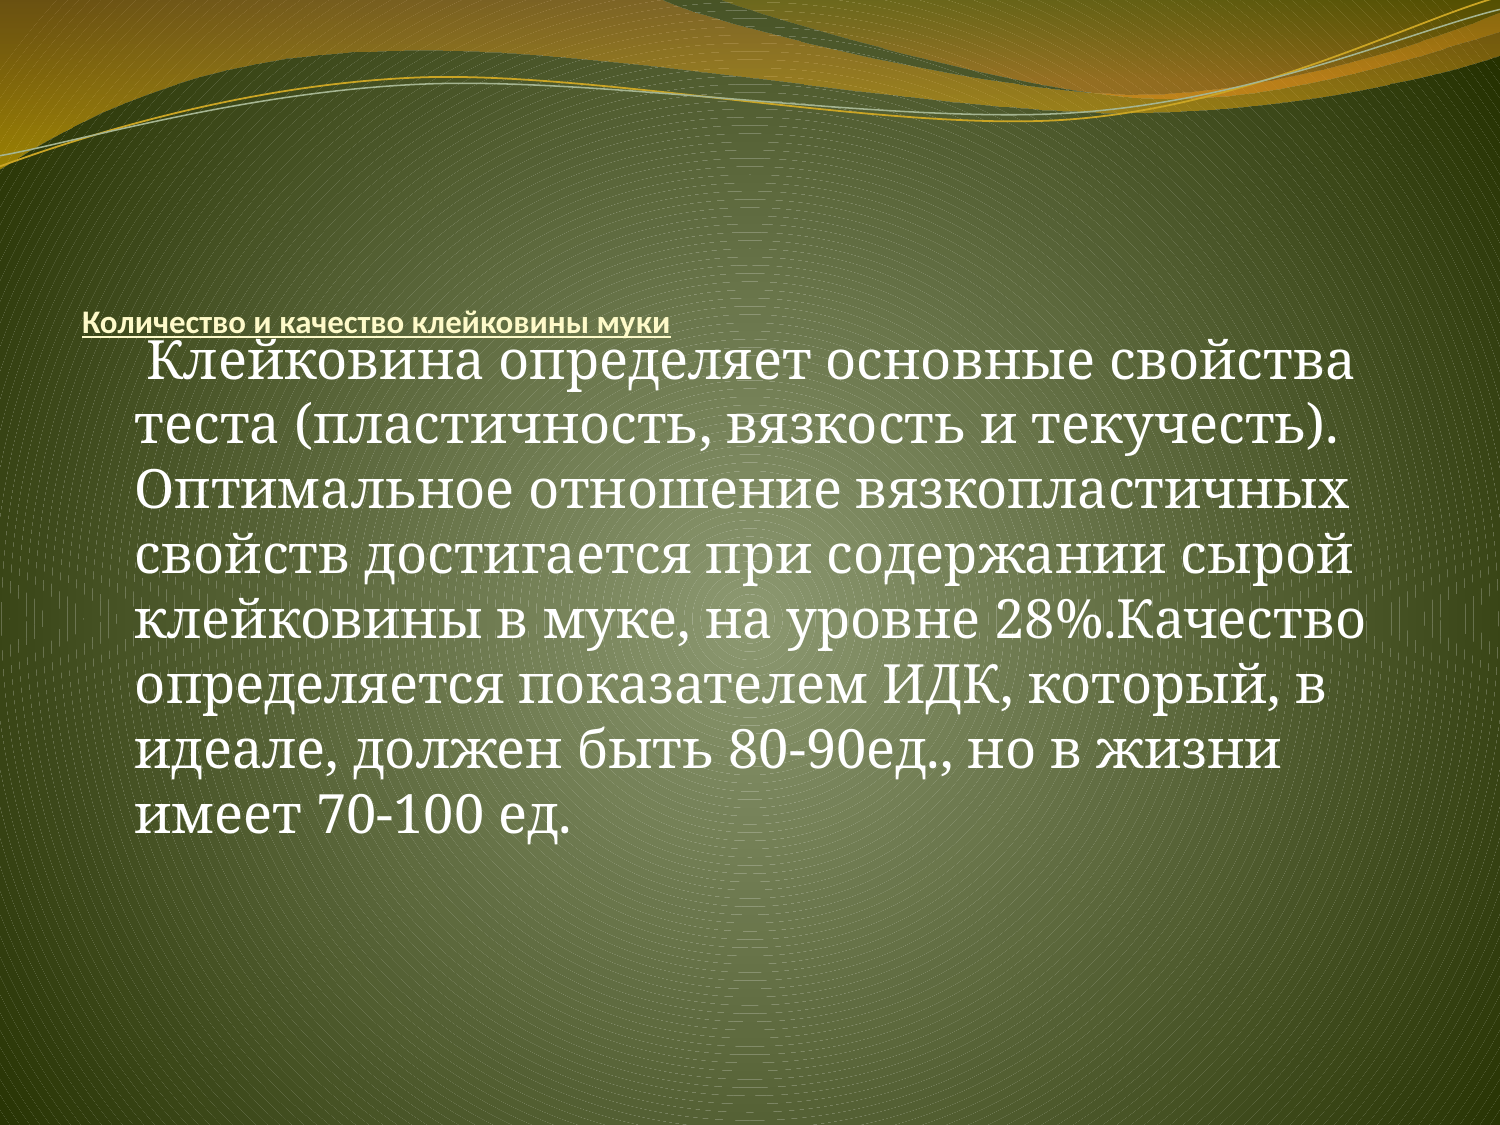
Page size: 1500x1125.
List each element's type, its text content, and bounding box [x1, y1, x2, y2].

list Клейковина определяет основные свойства теста (пластичность, вязкость и текучесть). Оптимальное отношение вязкопластичных свойств достигается при содержании сырой клейковины в муке, на уровне 28%.Качество определяется показателем ИДК, который, в идеале, должен быть 80-90ед., но в жизни имеет 70-100 ед. [74, 317, 1426, 1038]
title Количество и качество клейковины муки [81, 292, 1433, 386]
